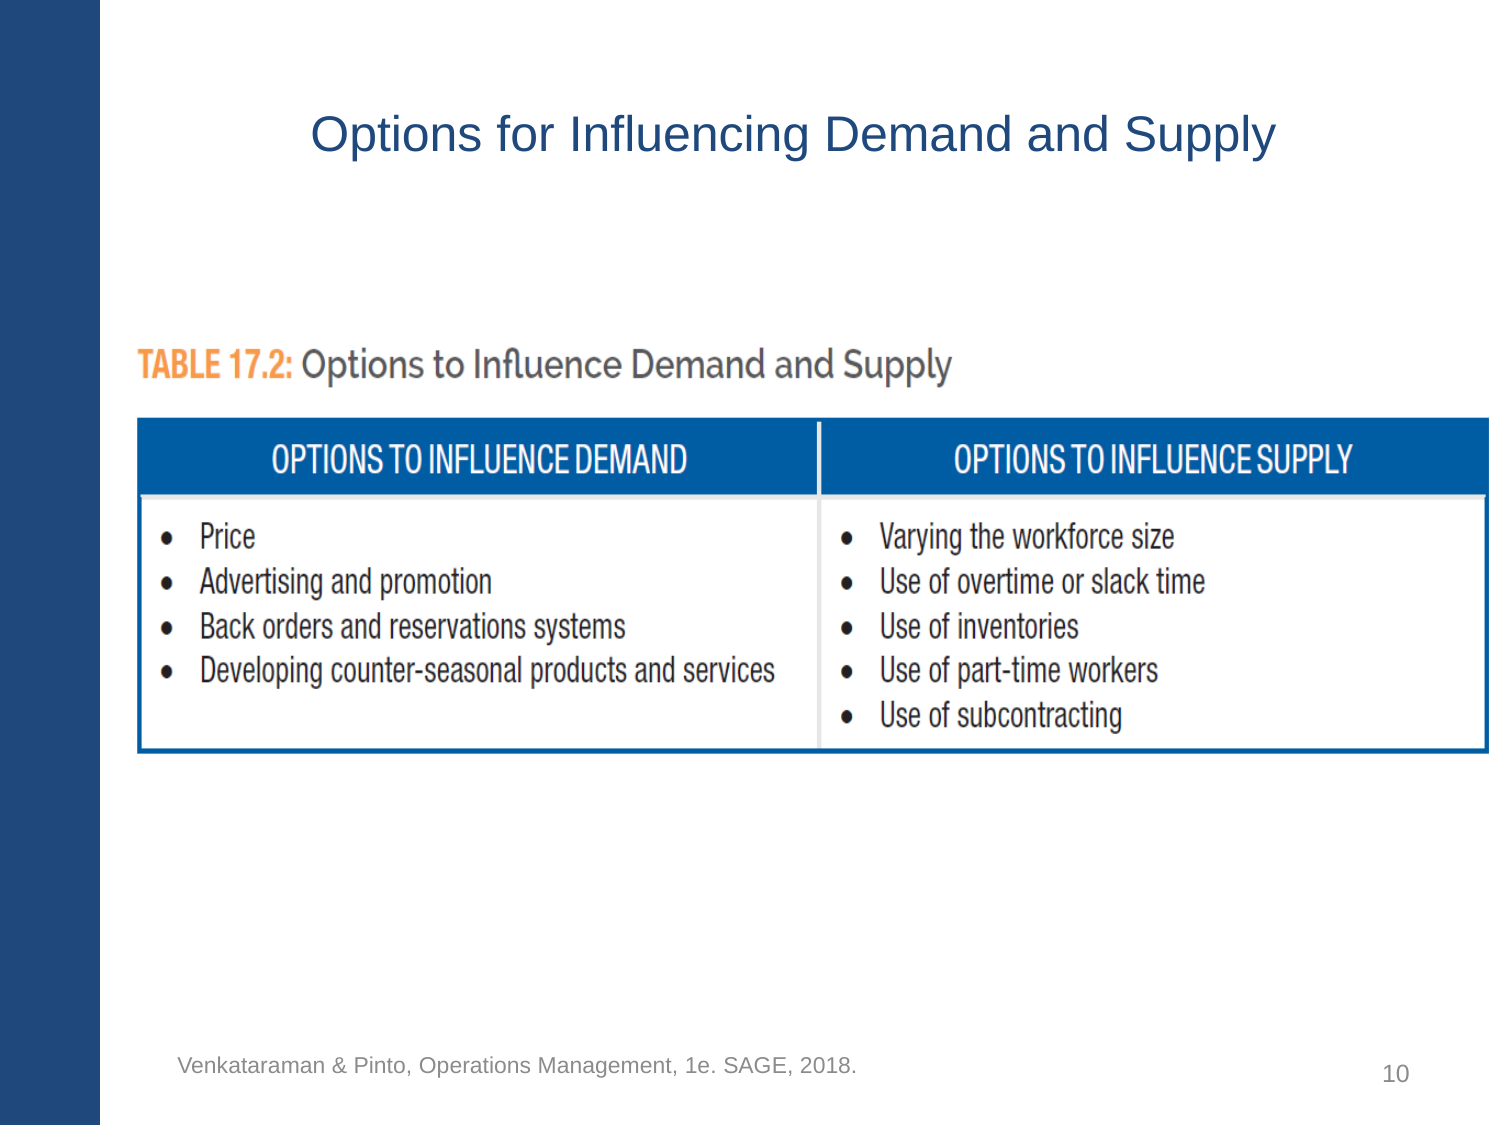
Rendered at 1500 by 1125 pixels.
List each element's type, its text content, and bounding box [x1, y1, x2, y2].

title Options for Influencing Demand and Supply [162, 37, 1425, 225]
slide_number 10 [1350, 1042, 1425, 1103]
footer Venkataraman & Pinto, Operations Management, 1e. SAGE, 2018. [162, 1042, 1313, 1103]
picture [112, 324, 1500, 776]
